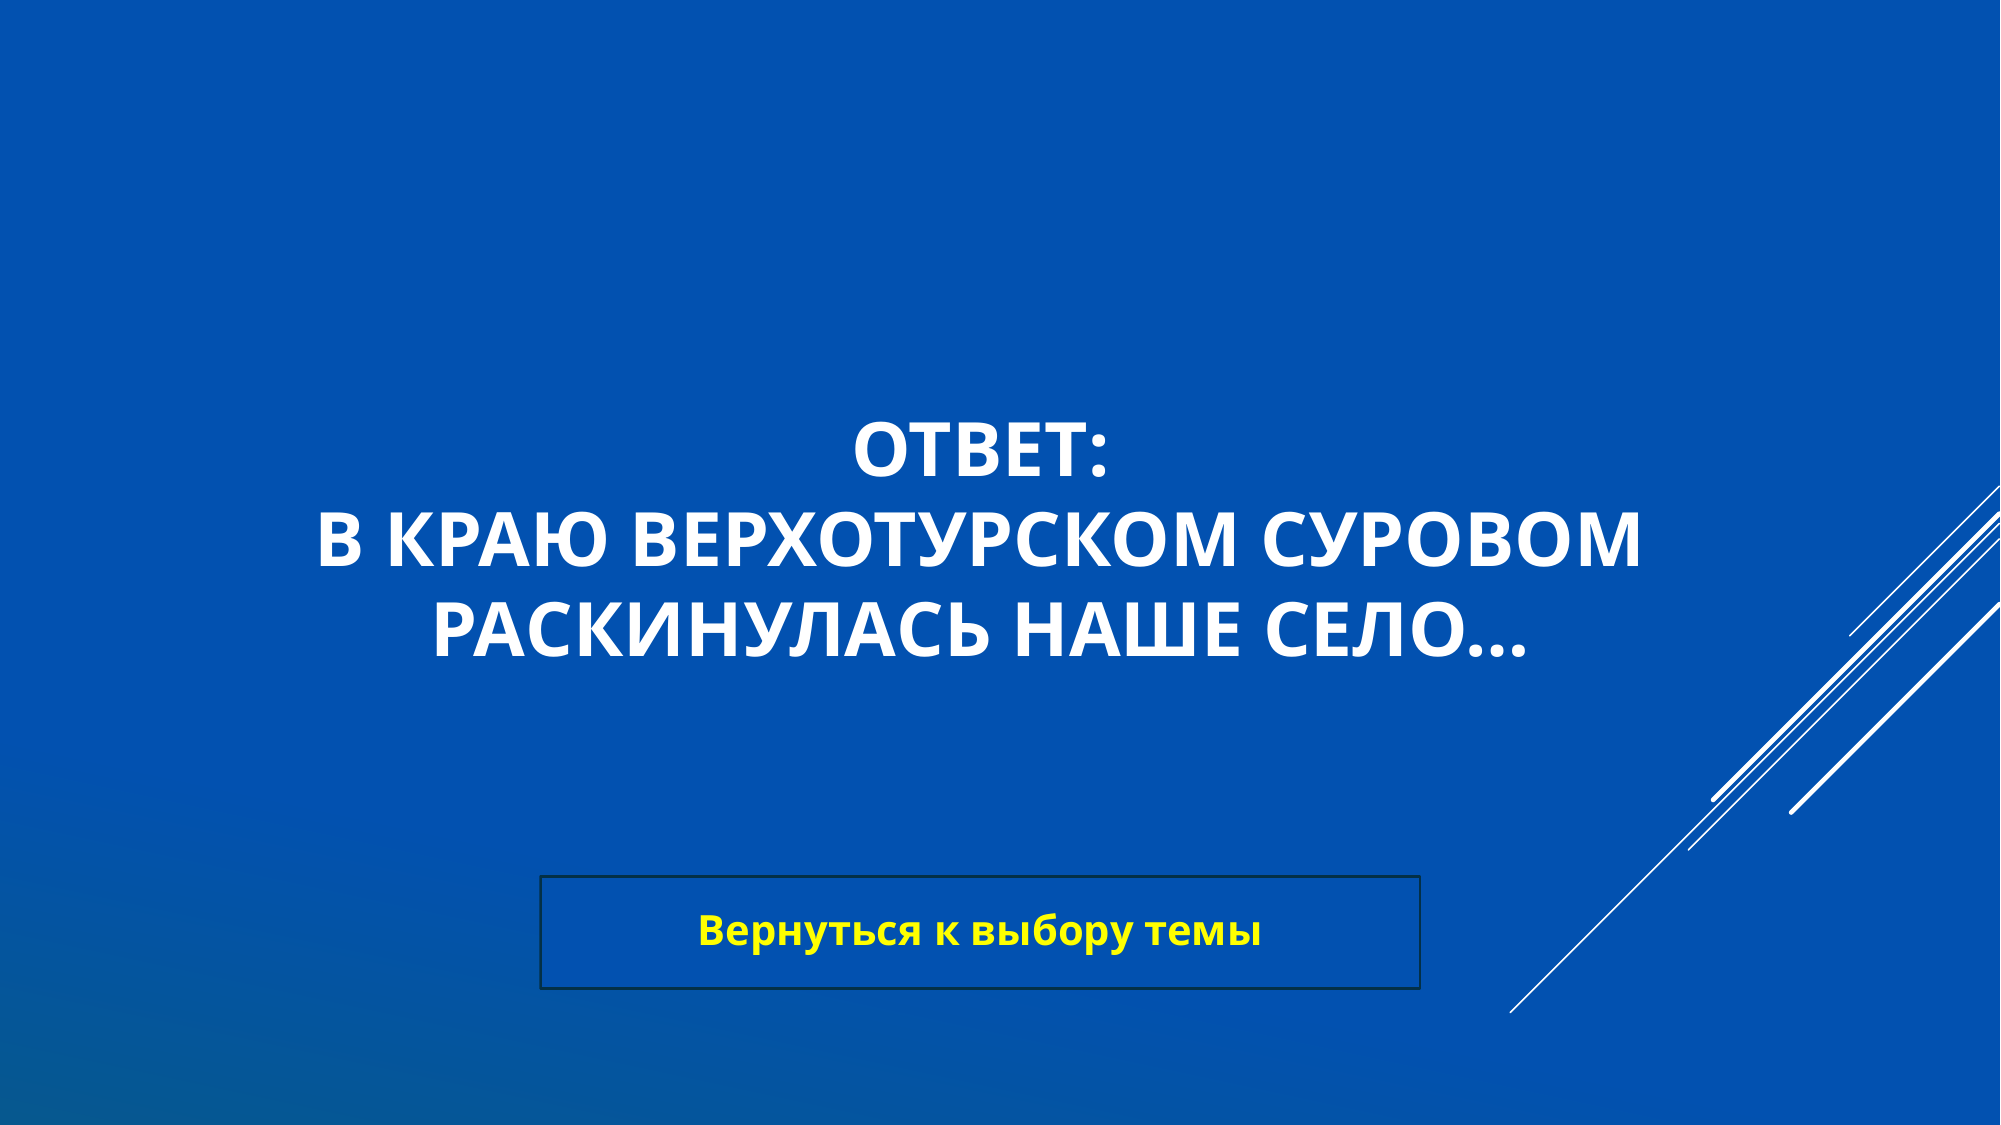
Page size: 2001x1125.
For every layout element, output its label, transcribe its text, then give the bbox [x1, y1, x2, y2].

title Ответ: в краю Верхотурском суровом раскинулась наше село… [217, 326, 1744, 746]
